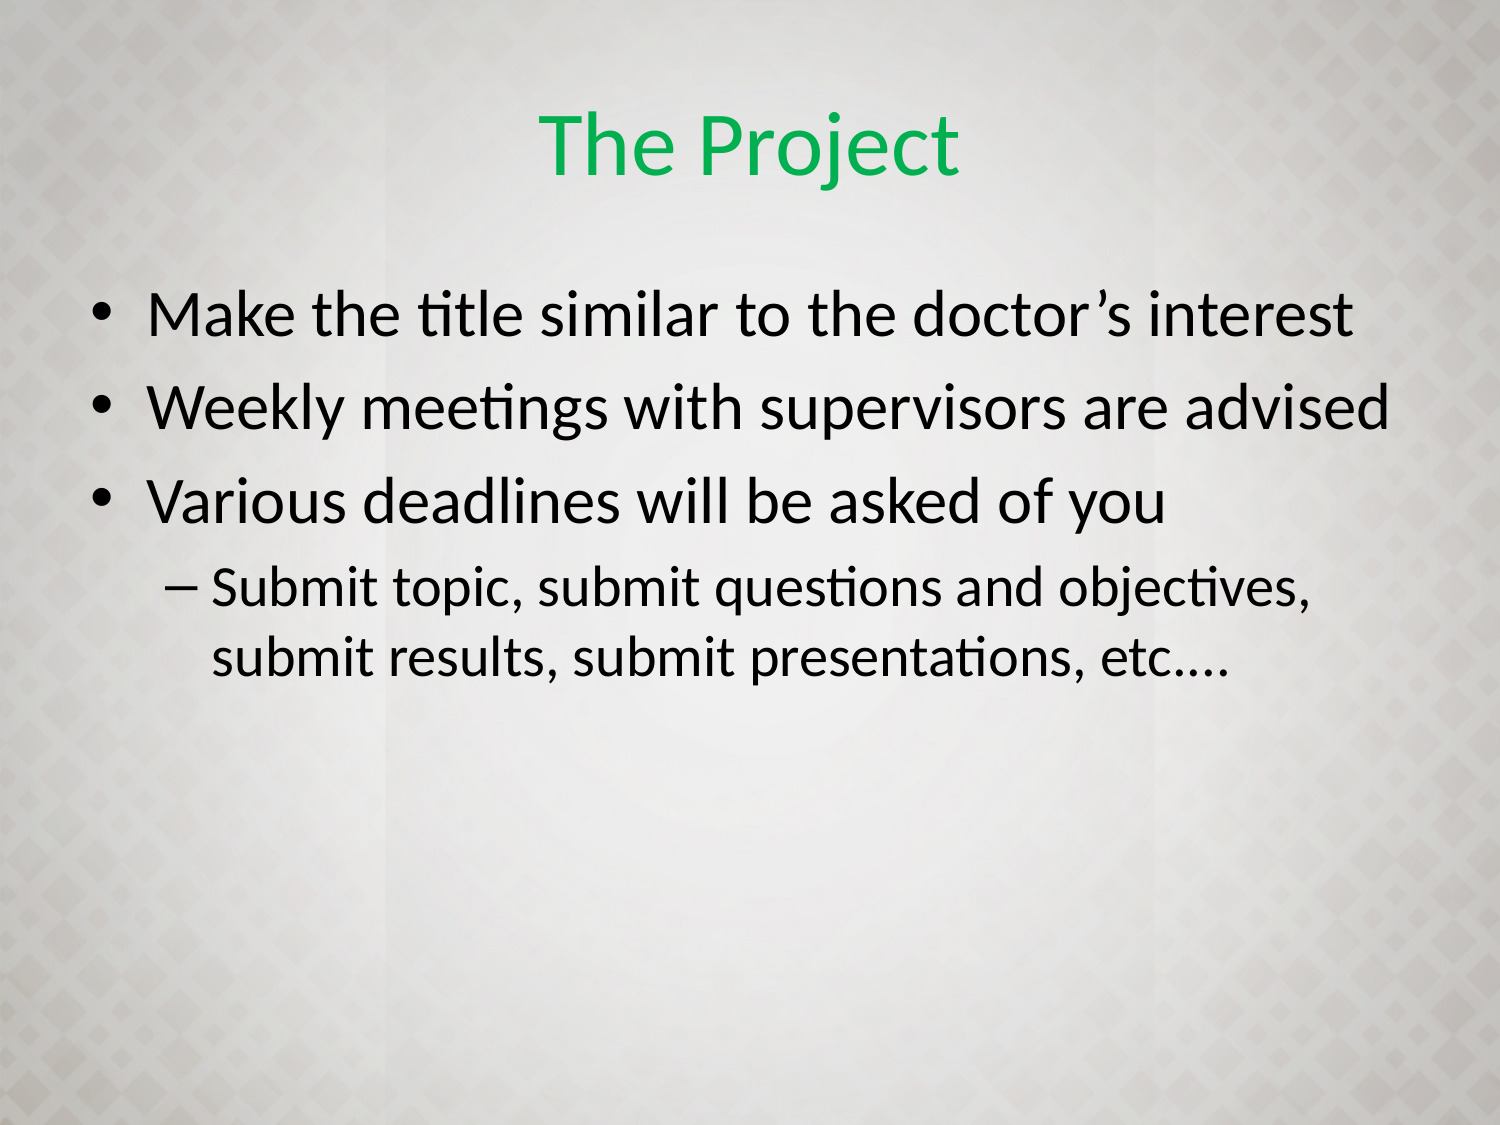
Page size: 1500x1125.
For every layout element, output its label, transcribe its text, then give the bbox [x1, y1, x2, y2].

title The Project [75, 45, 1425, 233]
picture [0, 0, 1500, 1125]
list Make the title similar to the doctor’s interest Weekly meetings with supervisors are advised Various deadlines will be asked of you Submit topic, submit questions and objectives, submit results, submit presentations, etc.... [75, 262, 1425, 1005]
